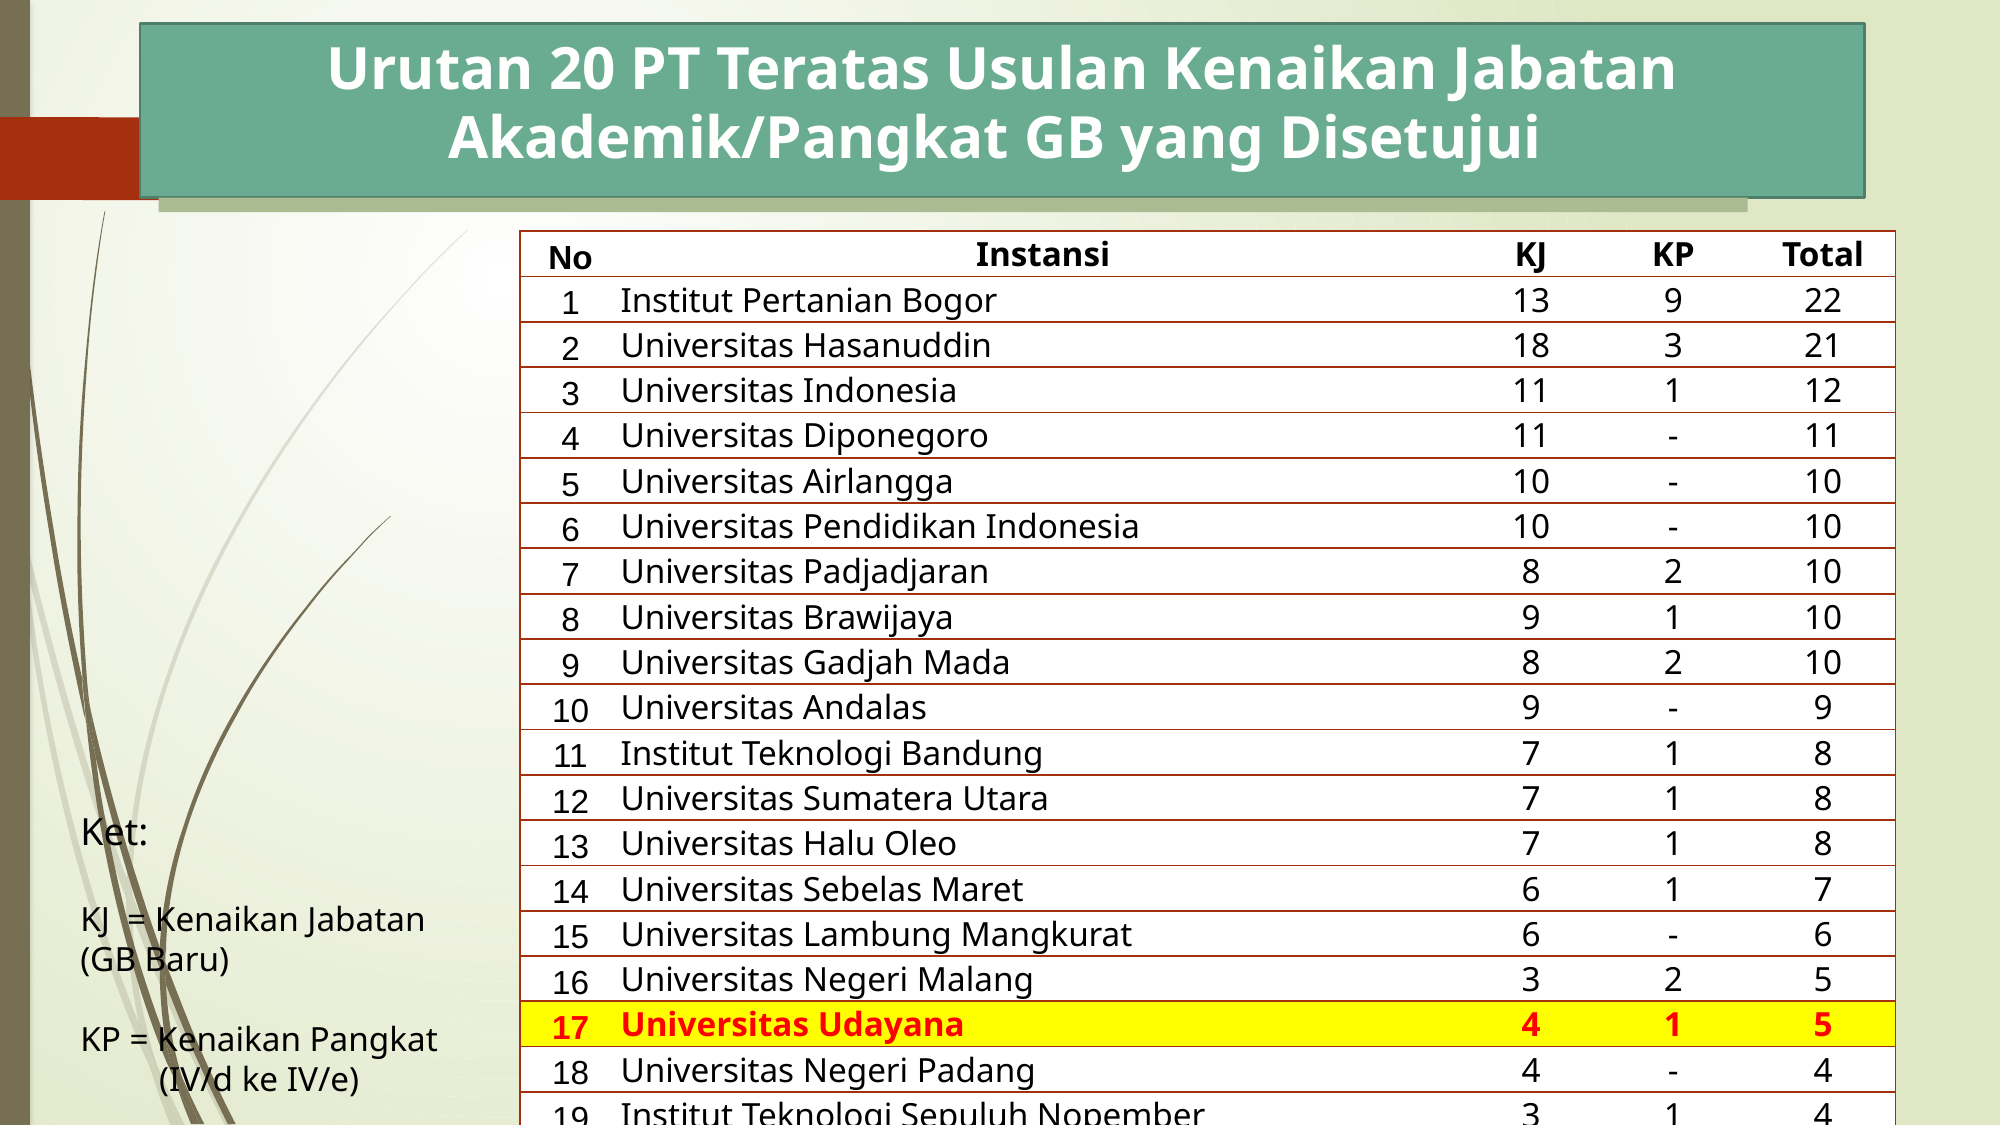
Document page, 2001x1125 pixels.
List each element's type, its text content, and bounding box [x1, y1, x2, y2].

table_cell 10 [521, 685, 621, 729]
table_cell 1 [1596, 866, 1751, 910]
table_header Instansi [621, 232, 1466, 276]
title Urutan 20 PT Teratas Usulan Kenaikan Jabatan Akademik/Pangkat GB yang Disetujui [139, 22, 1866, 199]
table_cell 7 [1466, 730, 1596, 774]
table_cell Universitas Gadjah Mada [621, 640, 1466, 683]
table_cell 2 [521, 323, 621, 366]
table_cell 1 [1596, 730, 1751, 774]
table_header No [521, 232, 621, 276]
table_cell Universitas Airlangga [621, 459, 1466, 502]
table_cell Universitas Sumatera Utara [621, 776, 1466, 819]
table_cell 6 [521, 504, 621, 547]
table_cell 8 [1751, 730, 1895, 774]
table_cell 11 [1466, 368, 1596, 412]
table_cell 2 [1596, 549, 1751, 593]
table_cell 8 [1751, 776, 1895, 819]
table_cell 10 [1466, 504, 1596, 547]
table_cell 5 [1751, 957, 1895, 1000]
table_cell Universitas Hasanuddin [621, 323, 1466, 366]
table_cell 6 [1466, 866, 1596, 910]
table_cell 8 [1751, 821, 1895, 865]
table_cell 10 [1751, 504, 1895, 547]
table_cell 6 [1751, 912, 1895, 955]
table_cell 9 [1466, 595, 1596, 638]
table_cell Universitas Udayana [621, 1002, 1466, 1046]
table_cell 3 [521, 368, 621, 412]
table_cell 15 [521, 912, 621, 955]
table_header KP [1596, 232, 1751, 276]
table_cell 9 [1751, 685, 1895, 729]
table_cell 13 [521, 821, 621, 865]
table_cell 10 [1751, 459, 1895, 502]
table_cell 9 [521, 640, 621, 683]
table_cell 3 [1466, 1093, 1596, 1125]
table_cell 9 [1466, 685, 1596, 729]
table_cell Universitas Diponegoro [621, 413, 1466, 457]
table_cell 8 [1466, 549, 1596, 593]
table_cell - [1596, 504, 1751, 547]
table_cell - [1596, 1047, 1751, 1091]
table_cell 10 [1751, 549, 1895, 593]
table_header KJ [1466, 232, 1596, 276]
table_cell Institut Teknologi Bandung [621, 730, 1466, 774]
table_cell Universitas Brawijaya [621, 595, 1466, 638]
table_cell 11 [1751, 413, 1895, 457]
table_cell 1 [1596, 595, 1751, 638]
table_cell 1 [1596, 368, 1751, 412]
table_cell 2 [1596, 640, 1751, 683]
table_cell 7 [521, 549, 621, 593]
table_cell 11 [1466, 413, 1596, 457]
table_cell Universitas Sebelas Maret [621, 866, 1466, 910]
table_cell 5 [521, 459, 621, 502]
table_cell 7 [1751, 866, 1895, 910]
table_header Total [1751, 232, 1895, 276]
table_cell 2 [1596, 957, 1751, 1000]
table_cell 21 [1751, 323, 1895, 366]
table_cell 6 [1466, 912, 1596, 955]
table_cell 10 [1466, 459, 1596, 502]
table_cell 9 [1596, 277, 1751, 321]
table_cell 17 [521, 1002, 621, 1046]
table_cell Universitas Lambung Mangkurat [621, 912, 1466, 955]
table_cell 4 [521, 413, 621, 457]
table_cell Institut Pertanian Bogor [621, 277, 1466, 321]
table_cell - [1596, 459, 1751, 502]
table_cell Universitas Negeri Padang [621, 1047, 1466, 1091]
table_cell 10 [1751, 595, 1895, 638]
table_cell 4 [1751, 1047, 1895, 1091]
table_cell Institut Teknologi Sepuluh Nopember [621, 1093, 1466, 1125]
table_cell 14 [521, 866, 621, 910]
table_cell 1 [521, 277, 621, 321]
table_cell 4 [1466, 1047, 1596, 1091]
table_cell 12 [1751, 368, 1895, 412]
table_cell 4 [1466, 1002, 1596, 1046]
table_cell 4 [1751, 1093, 1895, 1125]
table_cell 13 [1466, 277, 1596, 321]
table_cell - [1596, 413, 1751, 457]
table_cell 18 [521, 1047, 621, 1091]
table_cell 1 [1596, 821, 1751, 865]
table_cell 3 [1466, 957, 1596, 1000]
table_cell 11 [521, 730, 621, 774]
table_cell 5 [1751, 1002, 1895, 1046]
table_cell Universitas Andalas [621, 685, 1466, 729]
table_cell Universitas Halu Oleo [621, 821, 1466, 865]
table_cell - [1596, 912, 1751, 955]
table_cell 3 [1596, 323, 1751, 366]
table_cell Universitas Padjadjaran [621, 549, 1466, 593]
table_cell 12 [521, 776, 621, 819]
table_cell 1 [1596, 1093, 1751, 1125]
table_cell Universitas Pendidikan Indonesia [621, 504, 1466, 547]
table_cell 18 [1466, 323, 1596, 366]
text_box [157, 196, 1749, 213]
table_cell 10 [1751, 640, 1895, 683]
table_cell 19 [521, 1093, 621, 1125]
table_cell 1 [1596, 1002, 1751, 1046]
table_cell - [1596, 685, 1751, 729]
table_cell 7 [1466, 821, 1596, 865]
table_cell 8 [1466, 640, 1596, 683]
table_cell Universitas Indonesia [621, 368, 1466, 412]
table_cell 7 [1466, 776, 1596, 819]
table_cell Universitas Negeri Malang [621, 957, 1466, 1000]
table_cell 22 [1751, 277, 1895, 321]
text_box Ket: KJ = Kenaikan Jabatan (GB Baru) KP = Kenaikan Pangkat (IV/d ke IV/e) [65, 800, 476, 1106]
table_cell 8 [521, 595, 621, 638]
table_cell 1 [1596, 776, 1751, 819]
table_cell 16 [521, 957, 621, 1000]
